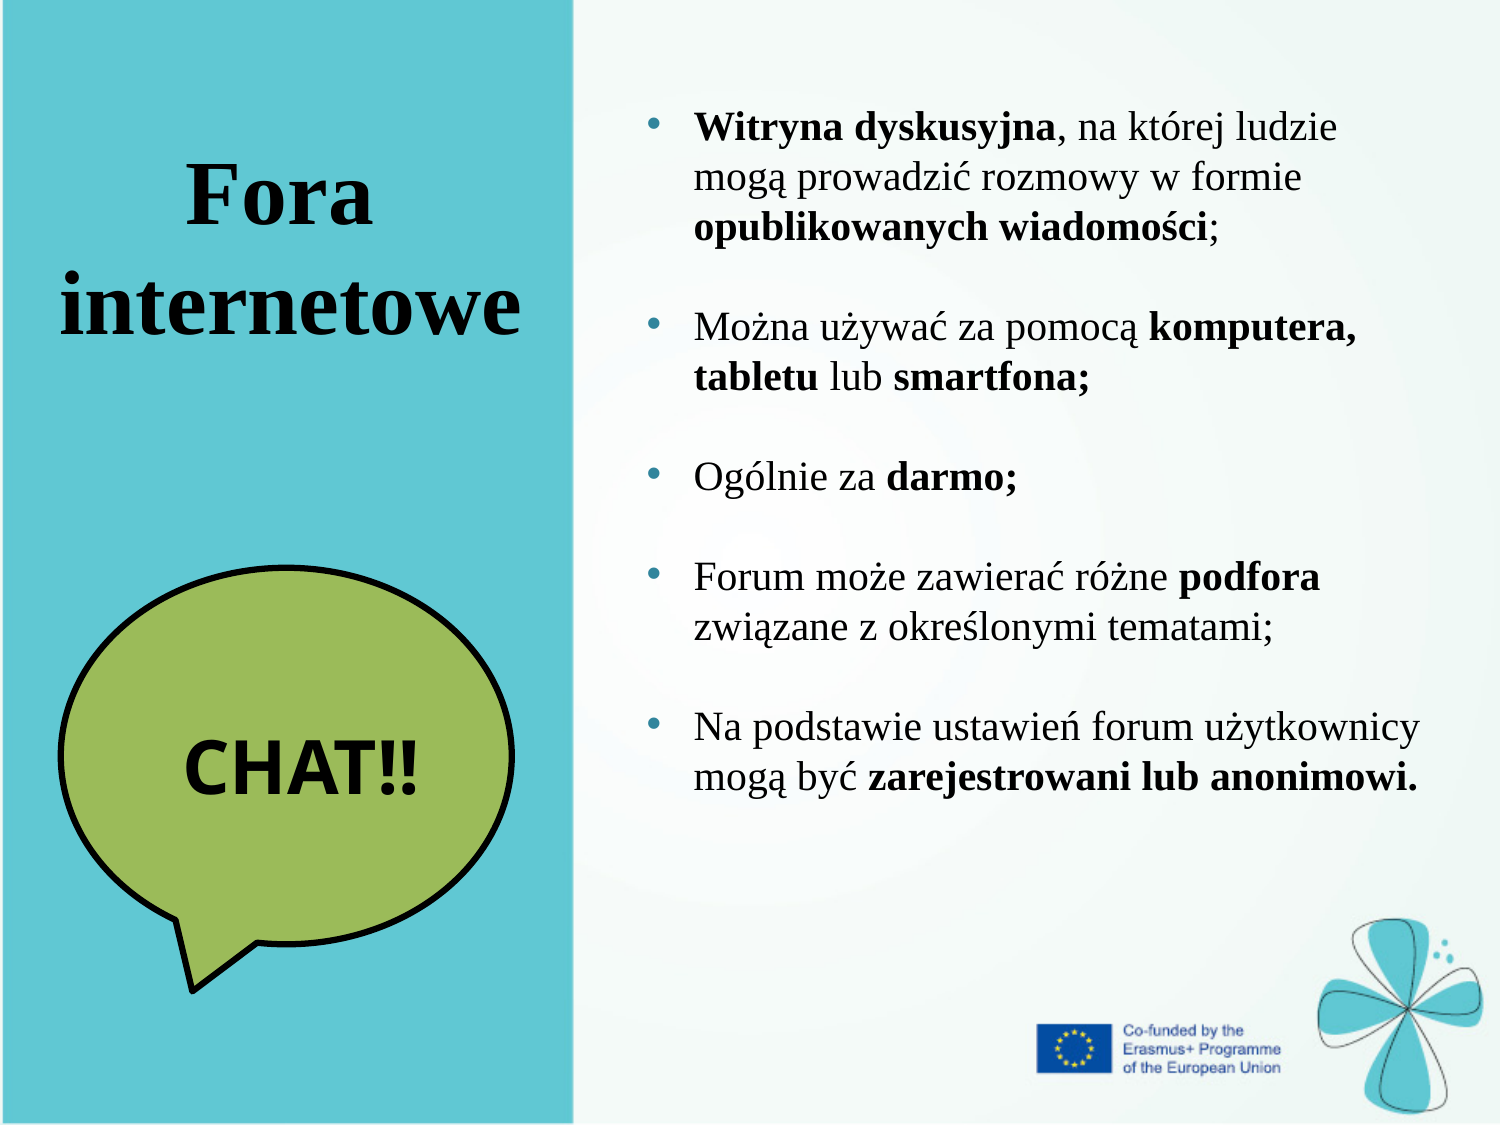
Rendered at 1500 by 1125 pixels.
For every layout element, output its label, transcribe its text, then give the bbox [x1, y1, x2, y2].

text_box [58, 565, 514, 994]
text_box Fora internetowe [29, 125, 554, 361]
text_box Witryna dyskusyjna, na której ludzie mogą prowadzić rozmowy w formie opublikowanych wiadomości; Można używać za pomocą komputera, tabletu lub smartfona; Ogólnie za darmo; Forum może zawierać różne podfora związane z określonymi tematami; Na podstawie ustawień forum użytkownicy mogą być zarejestrowani lub anonimowi. [631, 91, 1437, 857]
text_box CHAT!! [147, 711, 455, 817]
picture [0, 0, 1500, 1125]
